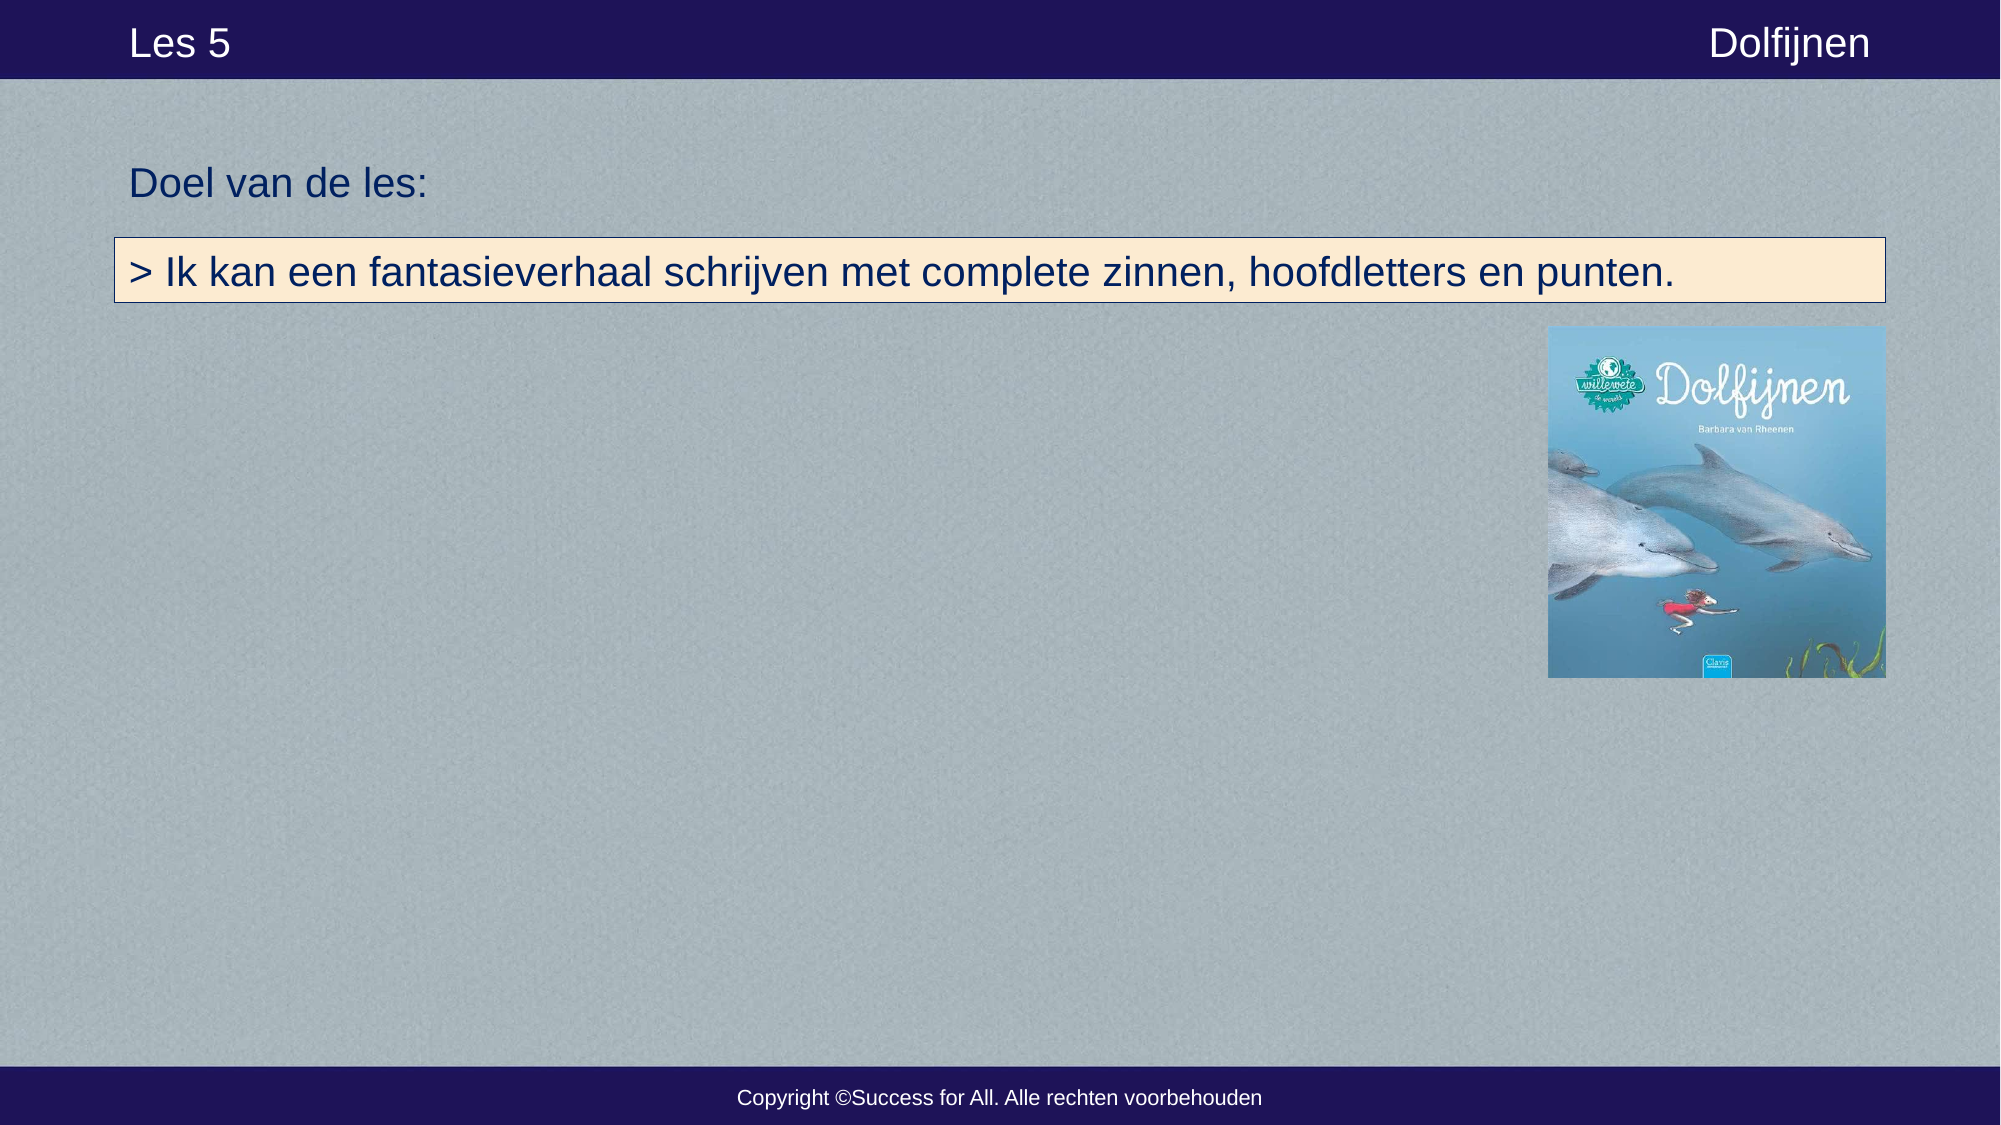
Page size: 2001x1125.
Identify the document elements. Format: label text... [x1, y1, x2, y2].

text_box Dolfijnen [999, 8, 1886, 73]
text_box > Ik kan een fantasieverhaal schrijven met complete zinnen, hoofdletters en punten. [114, 237, 1886, 303]
text_box Doel van de les: [113, 148, 1635, 214]
picture [0, 0, 2001, 1125]
text_box Copyright ©Success for All. Alle rechten voorbehouden [0, 1076, 2000, 1125]
text_box Les 5 [114, 8, 354, 73]
